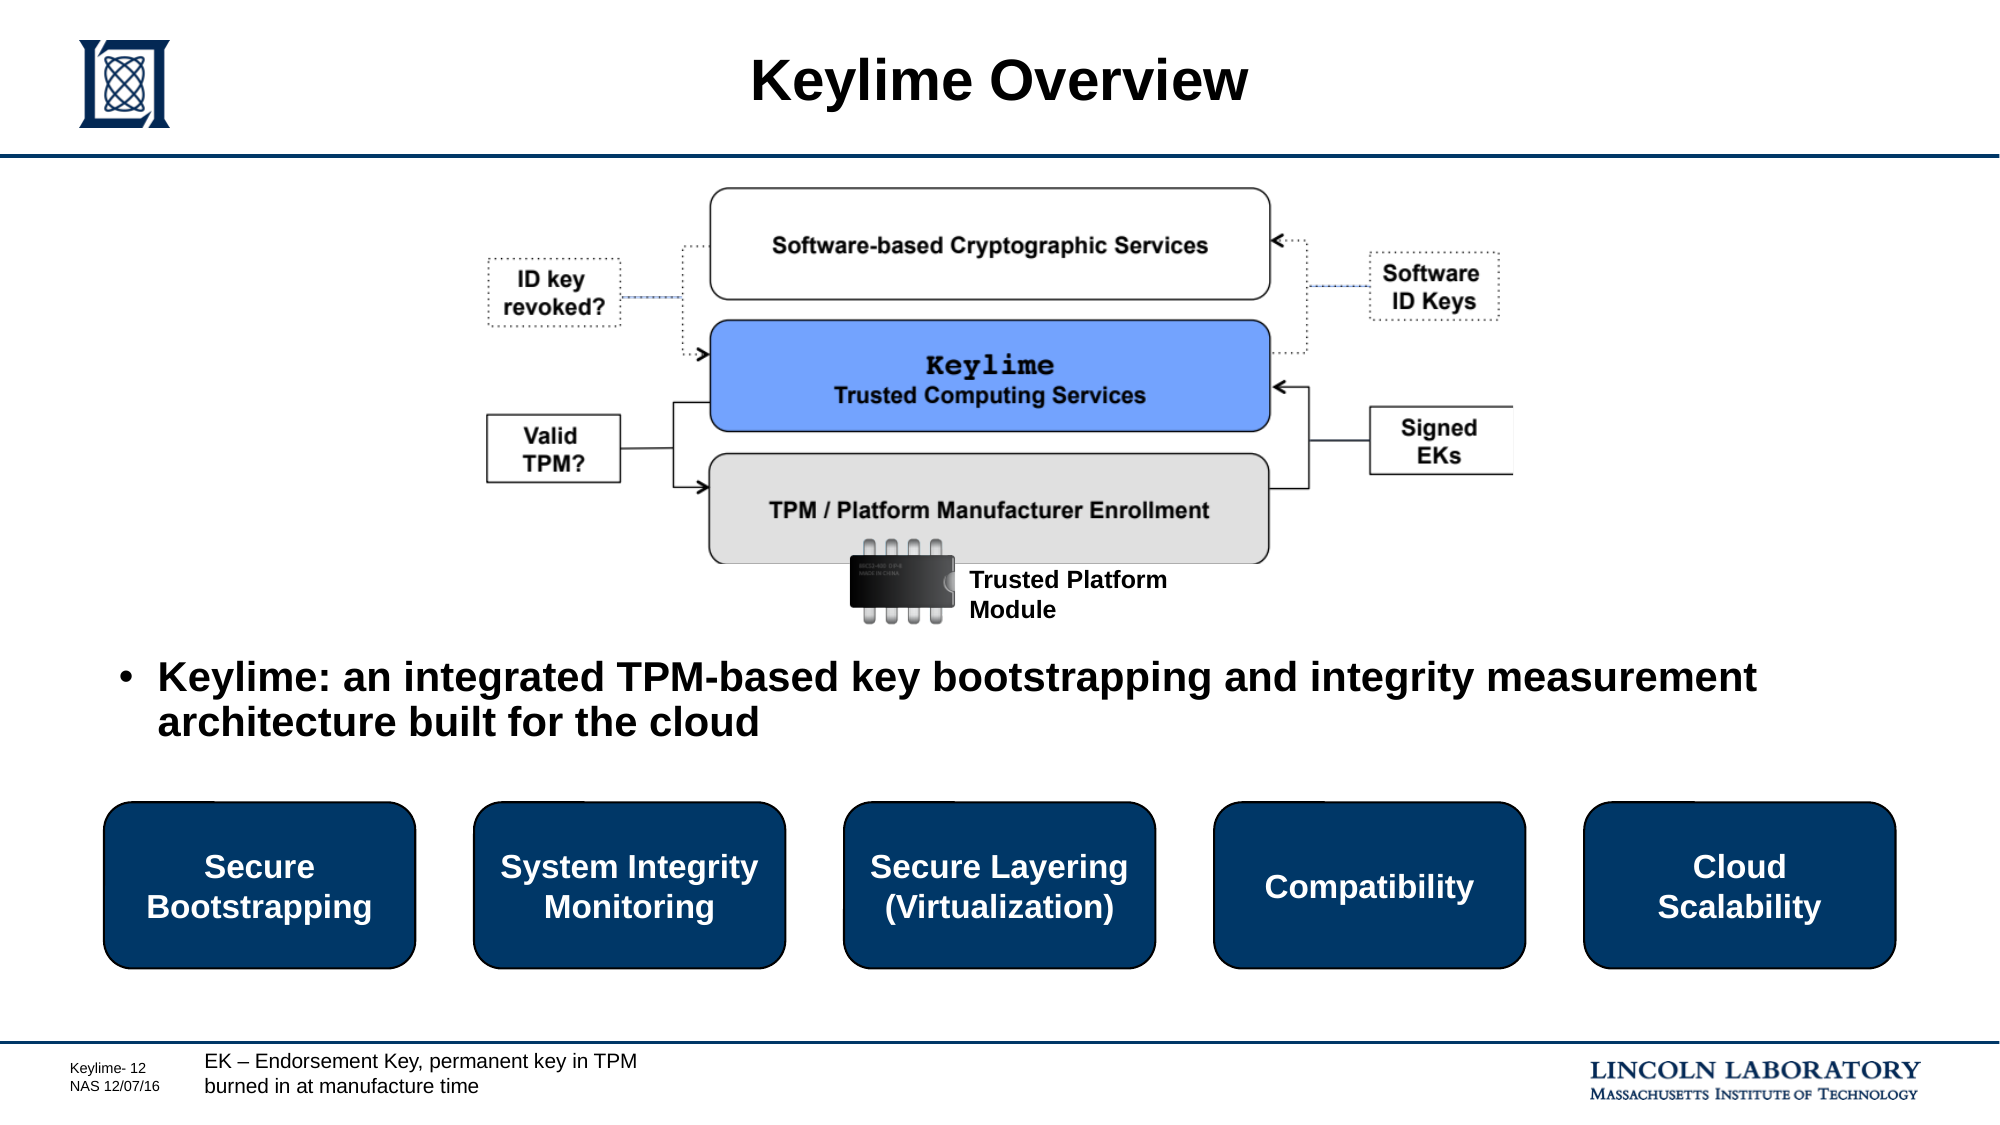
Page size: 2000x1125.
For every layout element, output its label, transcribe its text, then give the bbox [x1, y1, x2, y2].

text_box Cloud Scalability [1584, 802, 1896, 969]
text_box Secure Layering (Virtualization) [844, 802, 1156, 969]
picture [1588, 1061, 1921, 1100]
text_box Compatibility [1214, 802, 1526, 969]
picture [485, 186, 1514, 565]
text_box System Integrity Monitoring [473, 802, 786, 969]
text_box Secure Bootstrapping [103, 802, 416, 969]
text_box EK – Endorsement Key, permanent key in TPM burned in at manufacture time [189, 1040, 659, 1106]
list Keylime: an integrated TPM-based key bootstrapping and integrity measurement architecture built for the cloud [103, 648, 1896, 796]
picture [79, 40, 170, 128]
title Keylime Overview [205, 16, 1794, 151]
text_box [835, 514, 1205, 649]
